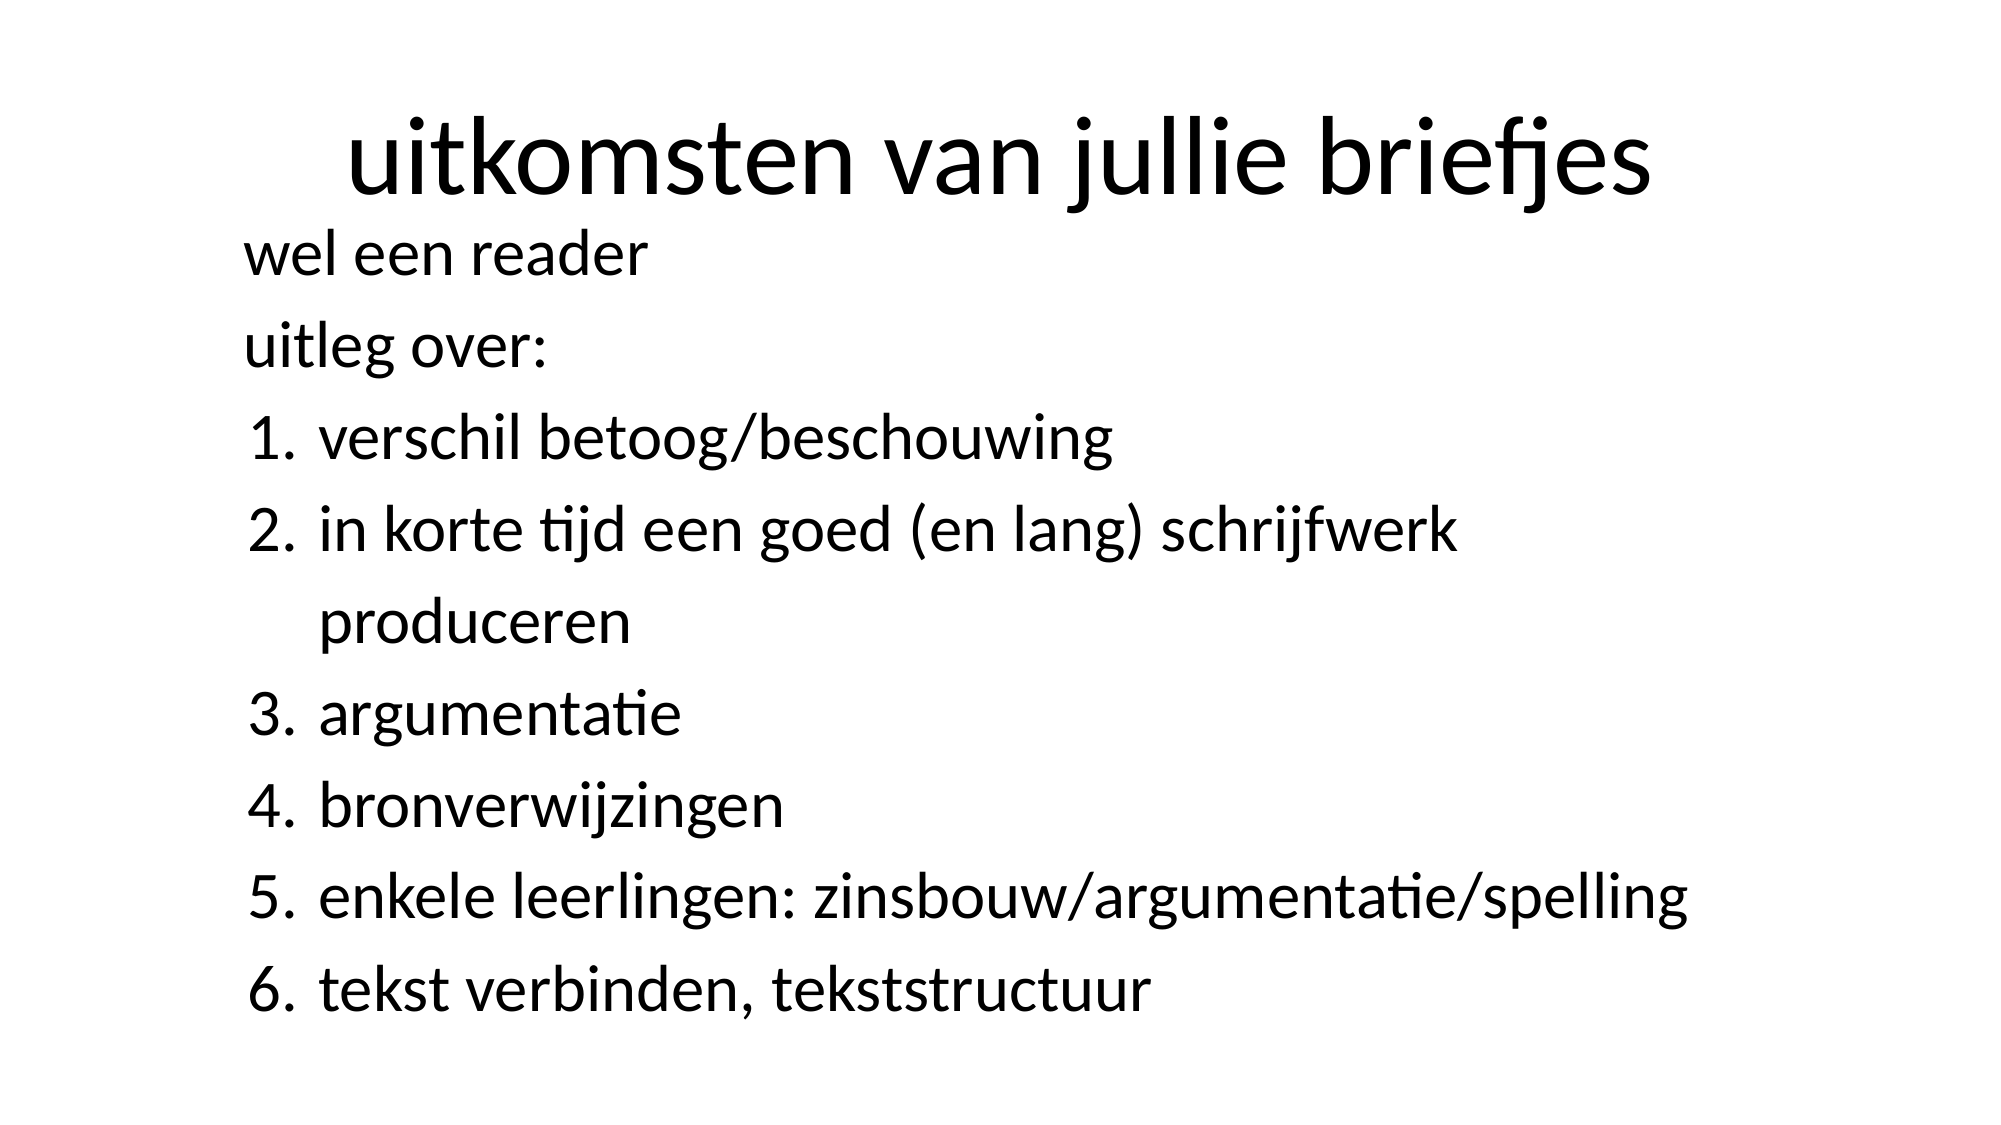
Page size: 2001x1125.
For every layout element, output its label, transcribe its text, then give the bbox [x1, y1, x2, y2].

subtitle wel een reader uitleg over: verschil betoog/beschouwing in korte tijd een goed (en lang) schrijfwerk produceren argumentatie bronverwijzingen enkele leerlingen: zinsbouw/argumentatie/spelling tekst verbinden, tekststructuur [228, 189, 1760, 688]
title uitkomsten van jullie briefjes [240, 80, 1760, 189]
